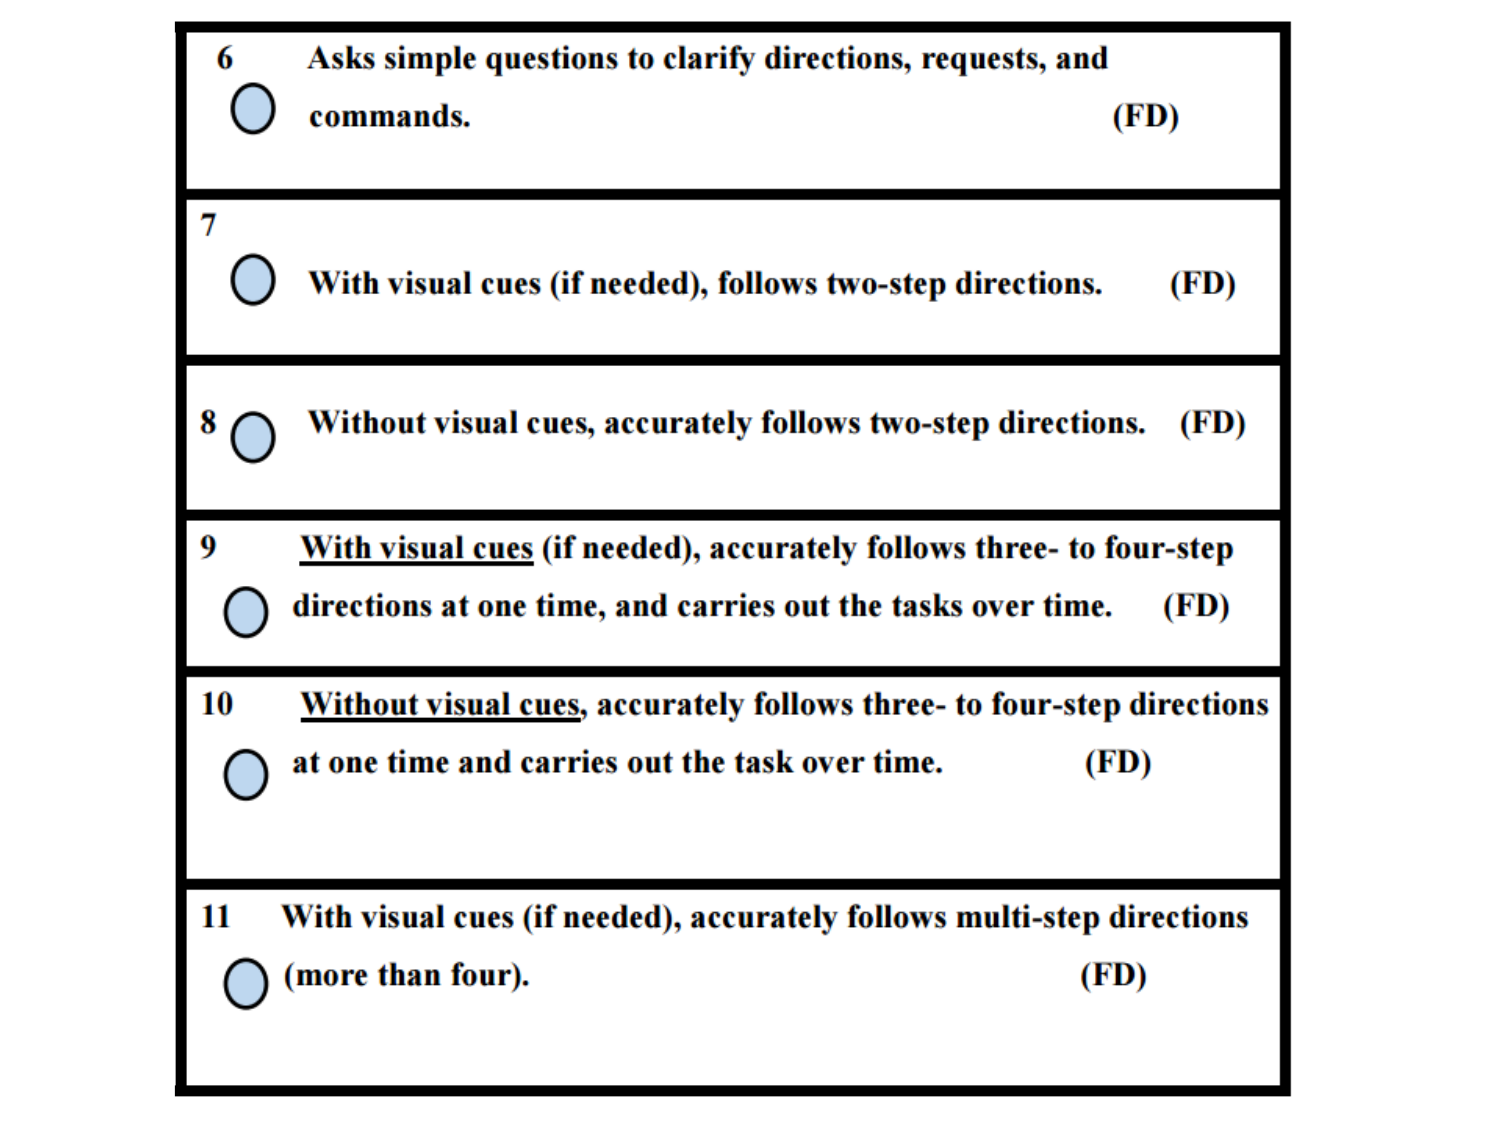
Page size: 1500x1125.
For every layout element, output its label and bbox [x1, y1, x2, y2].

list [174, 0, 1326, 1121]
